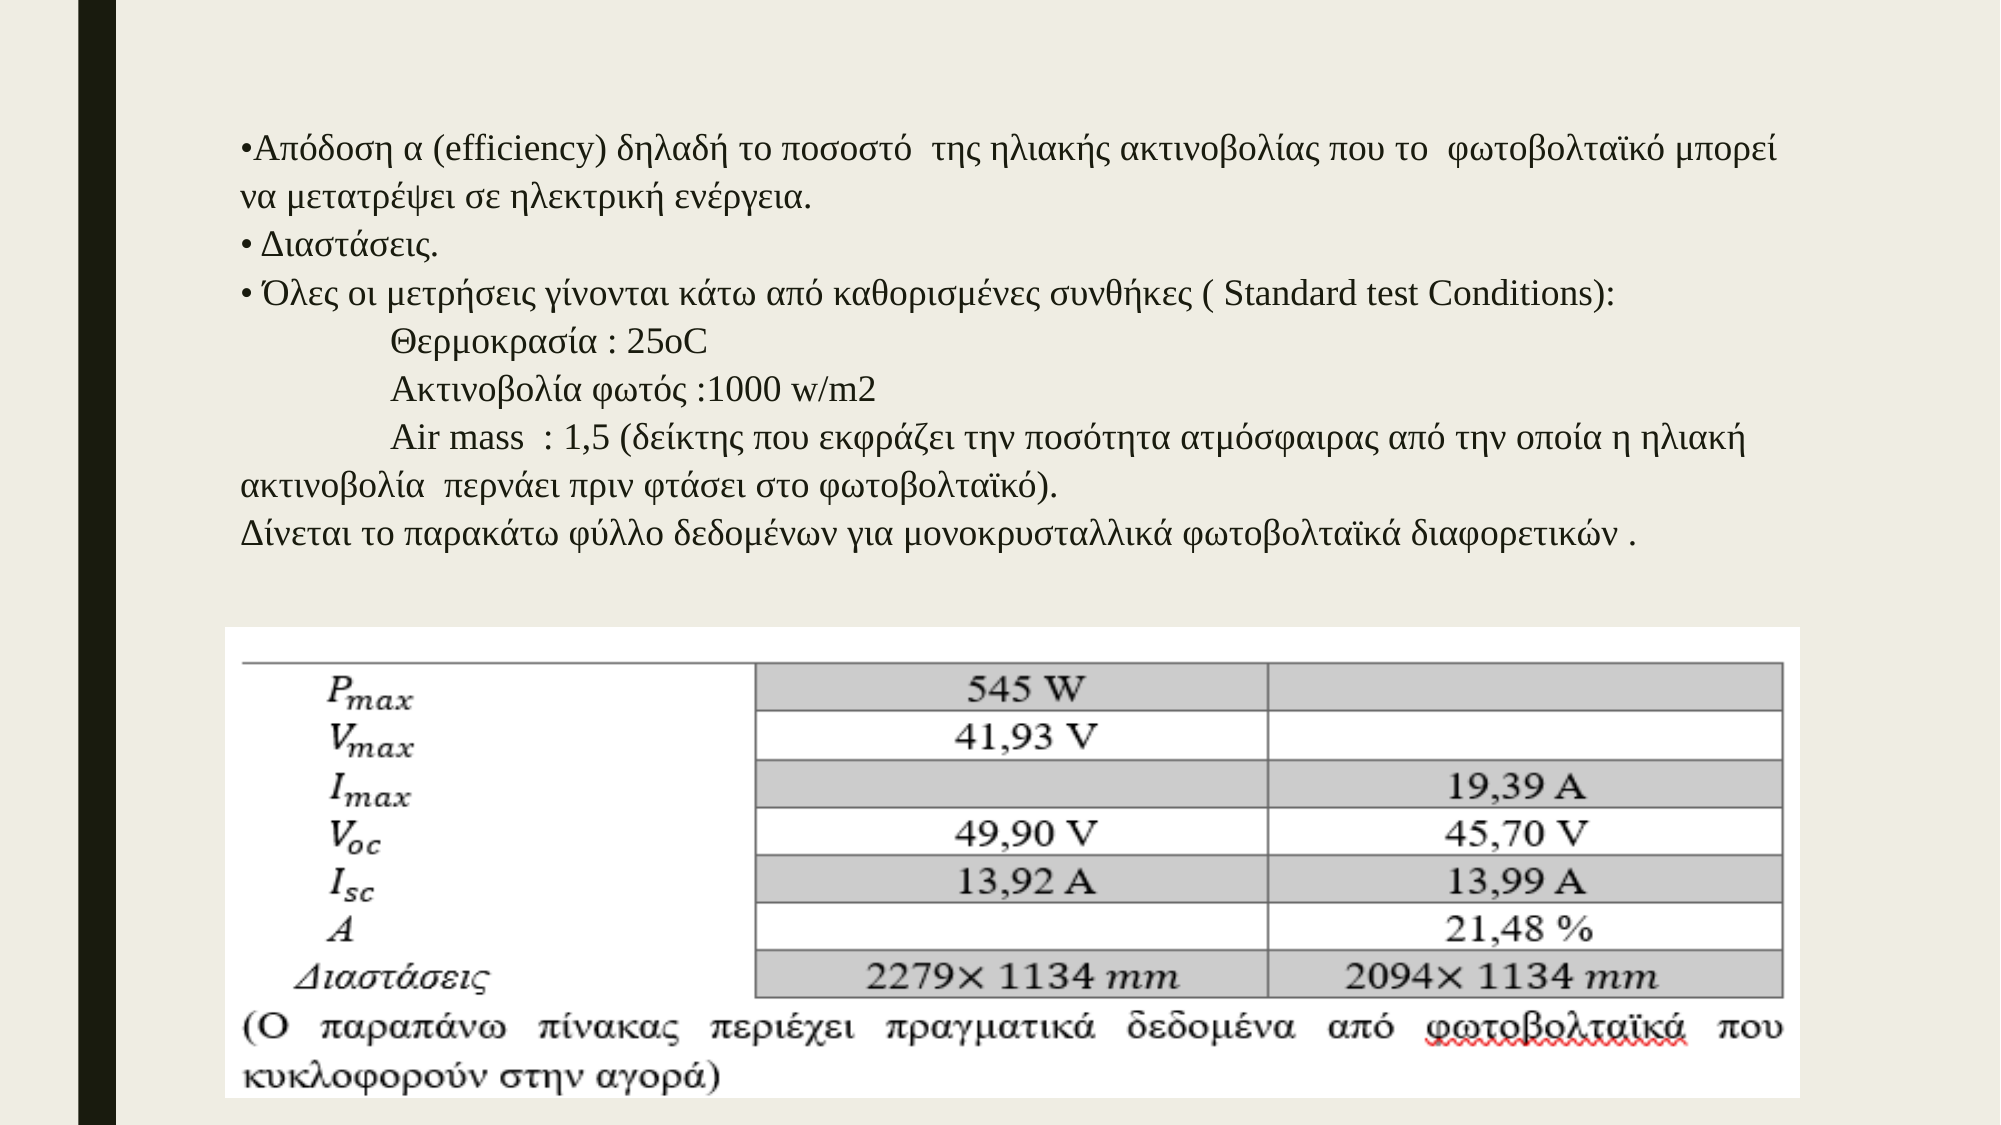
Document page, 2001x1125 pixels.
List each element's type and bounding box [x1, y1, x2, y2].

picture [224, 627, 1800, 1098]
